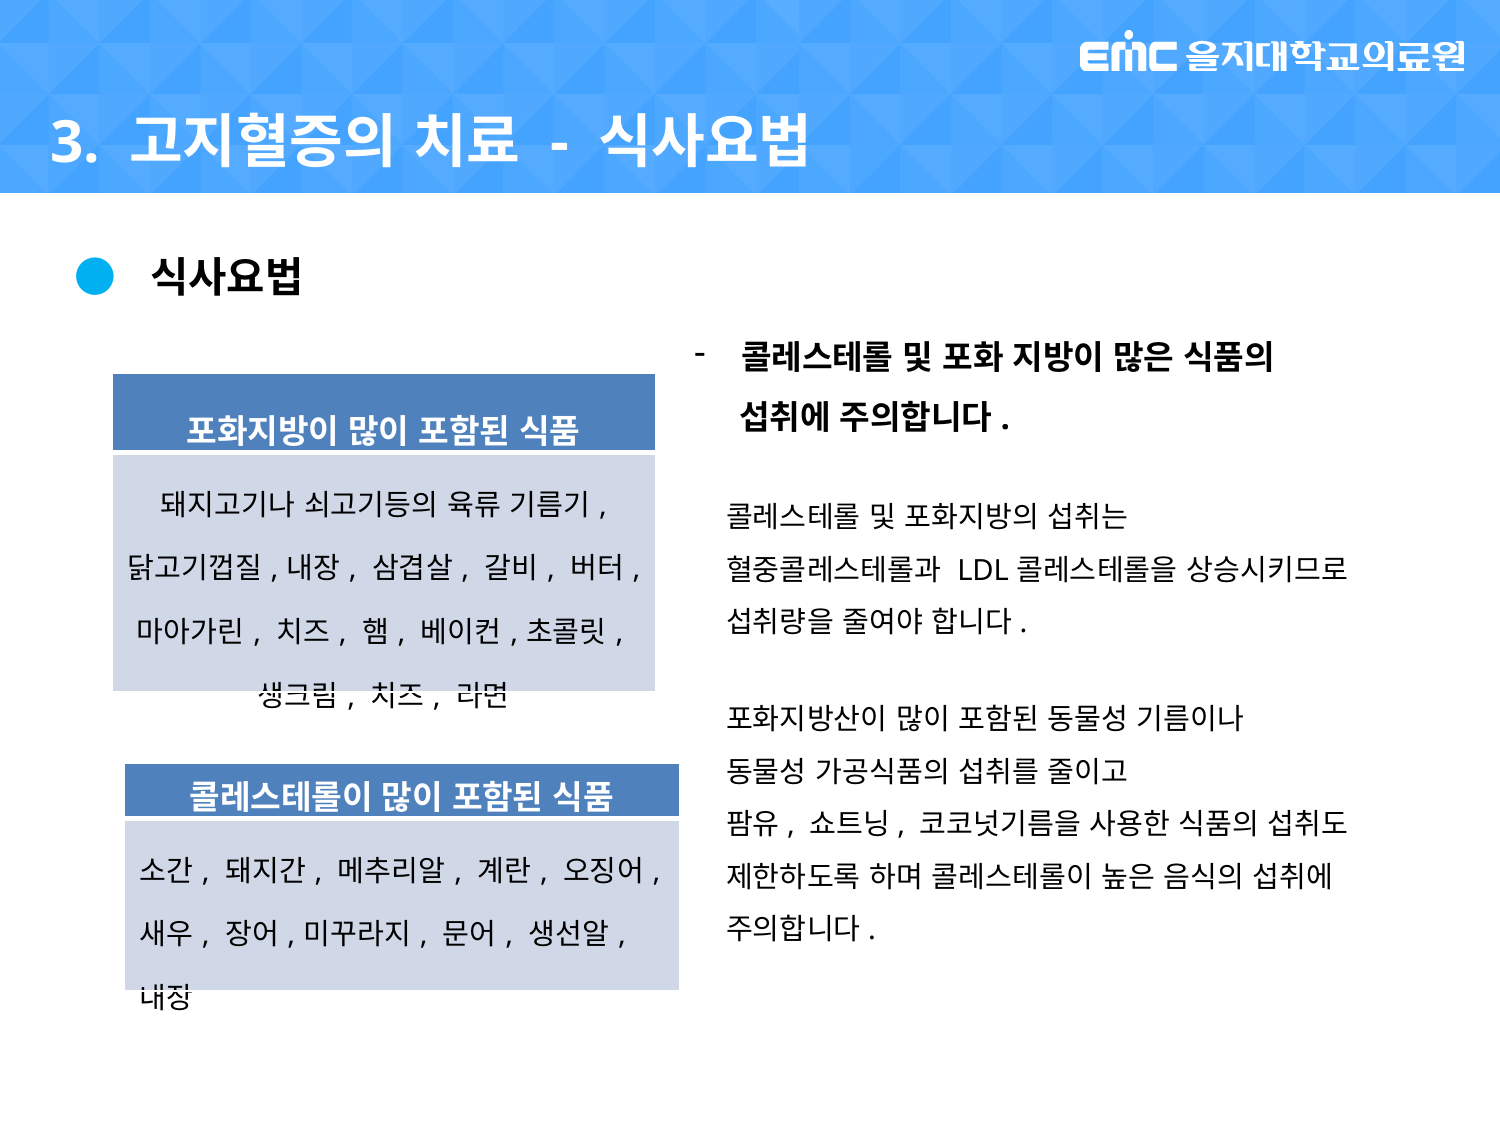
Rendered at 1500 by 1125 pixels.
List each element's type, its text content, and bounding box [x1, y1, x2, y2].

table_cell 돼지고기나 쇠고기등의 육류 기름기, 닭고기껍질,내장, 삼겹살, 갈비, 버터, 마아가린, 치즈, 햄, 베이컨,초콜릿, 생크림, 치즈, 라면 [113, 455, 655, 691]
text_box ● 식사요법 [60, 243, 876, 309]
table_cell 소간, 돼지간, 메추리알, 계란, 오징어, 새우, 장어,미꾸라지, 문어, 생선알, 내장 [125, 821, 679, 990]
table_header 콜레스테롤이 많이 포함된 식품 [125, 764, 679, 816]
picture [0, 0, 1500, 193]
text_box 콜레스테롤 및 포화 지방이 많은 식품의 섭취에 주의합니다. 콜레스테롤 및 포화지방의 섭취는 혈중콜레스테롤과 LDL콜레스테롤을 상승시키므로 섭취량을 줄여야 합니다. 포화지방산이 많이 포함된 동물성 기름이나 동물성 가공식품의 섭취를 줄이고 팜유, 쇼트닝, 코코넛기름을 사용한 식품의 섭취도 제한하도록 하며 콜레스테롤이 높은 음식의 섭취에 주의합니다. [679, 309, 1500, 1021]
table_header 포화지방이 많이 포함된 식품 [113, 374, 655, 450]
